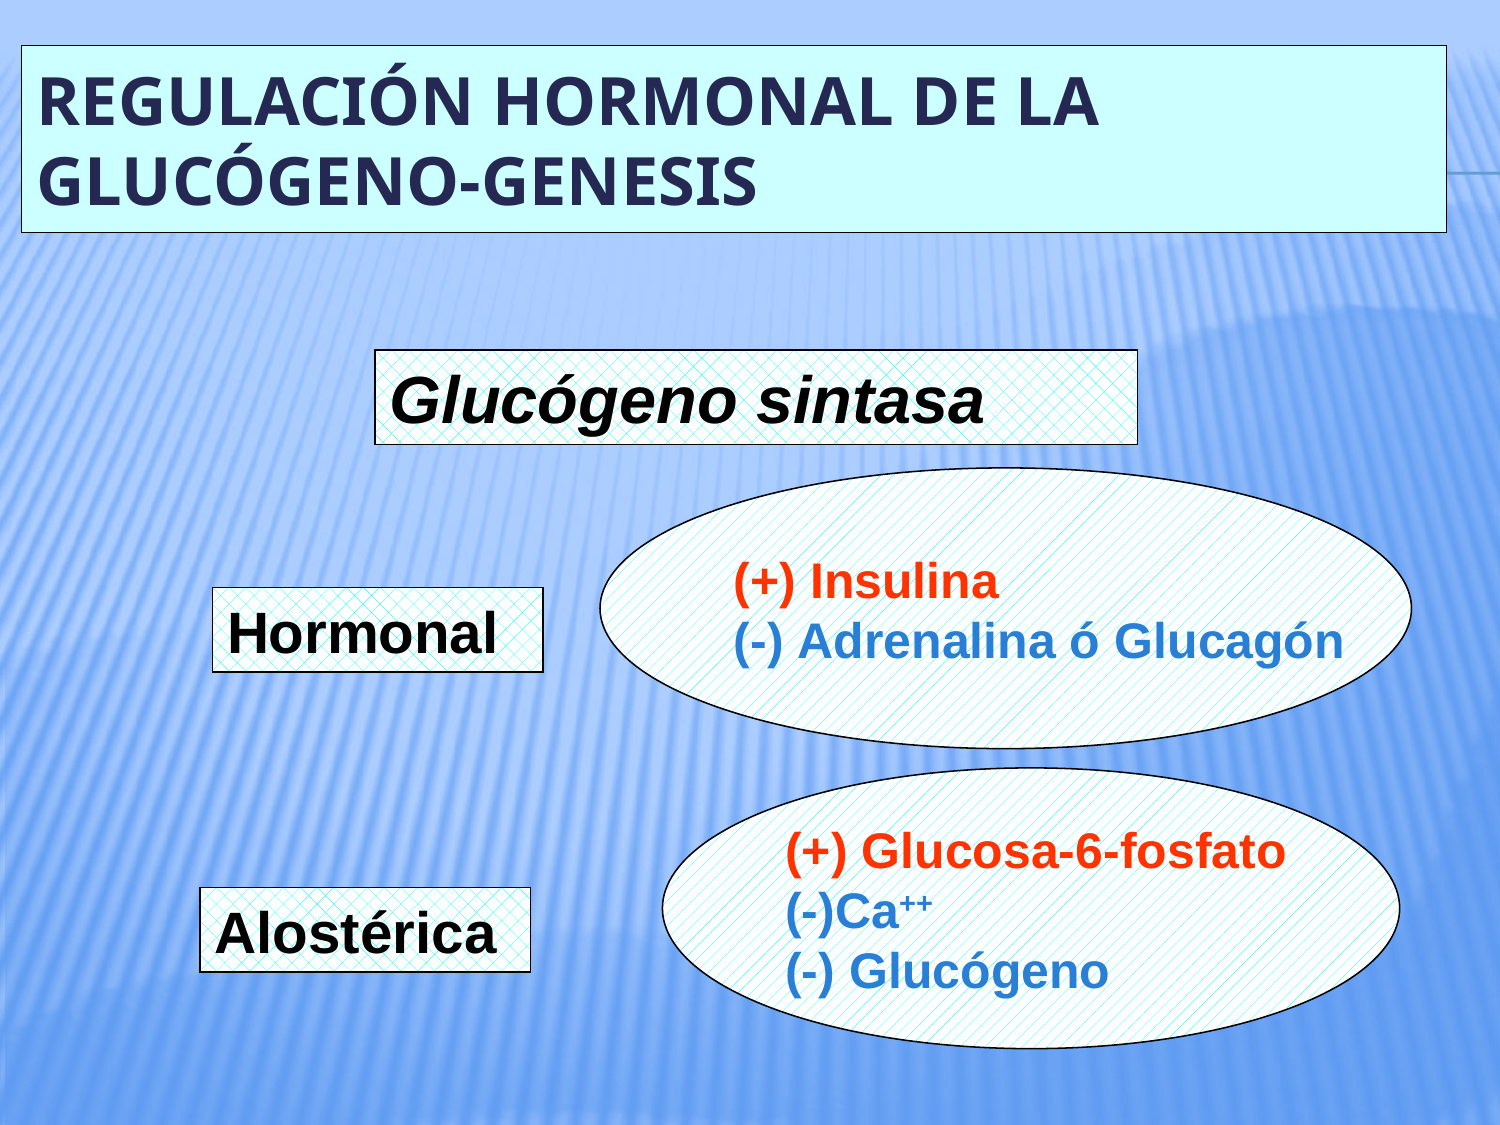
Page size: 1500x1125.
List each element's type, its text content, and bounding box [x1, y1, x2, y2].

text_box Alostérica [199, 887, 531, 973]
text_box Hormonal [212, 587, 544, 673]
text_box (+) Insulina (-) Adrenalina ó Glucagón [600, 467, 1412, 749]
title Regulación Hormonal de la GLUCÓGENO-GENESIS [21, 45, 1447, 233]
text_box (+) Glucosa-6-fosfato (-)Ca++ (-) Glucógeno [662, 767, 1400, 1049]
text_box Glucógeno sintasa [374, 349, 1138, 445]
